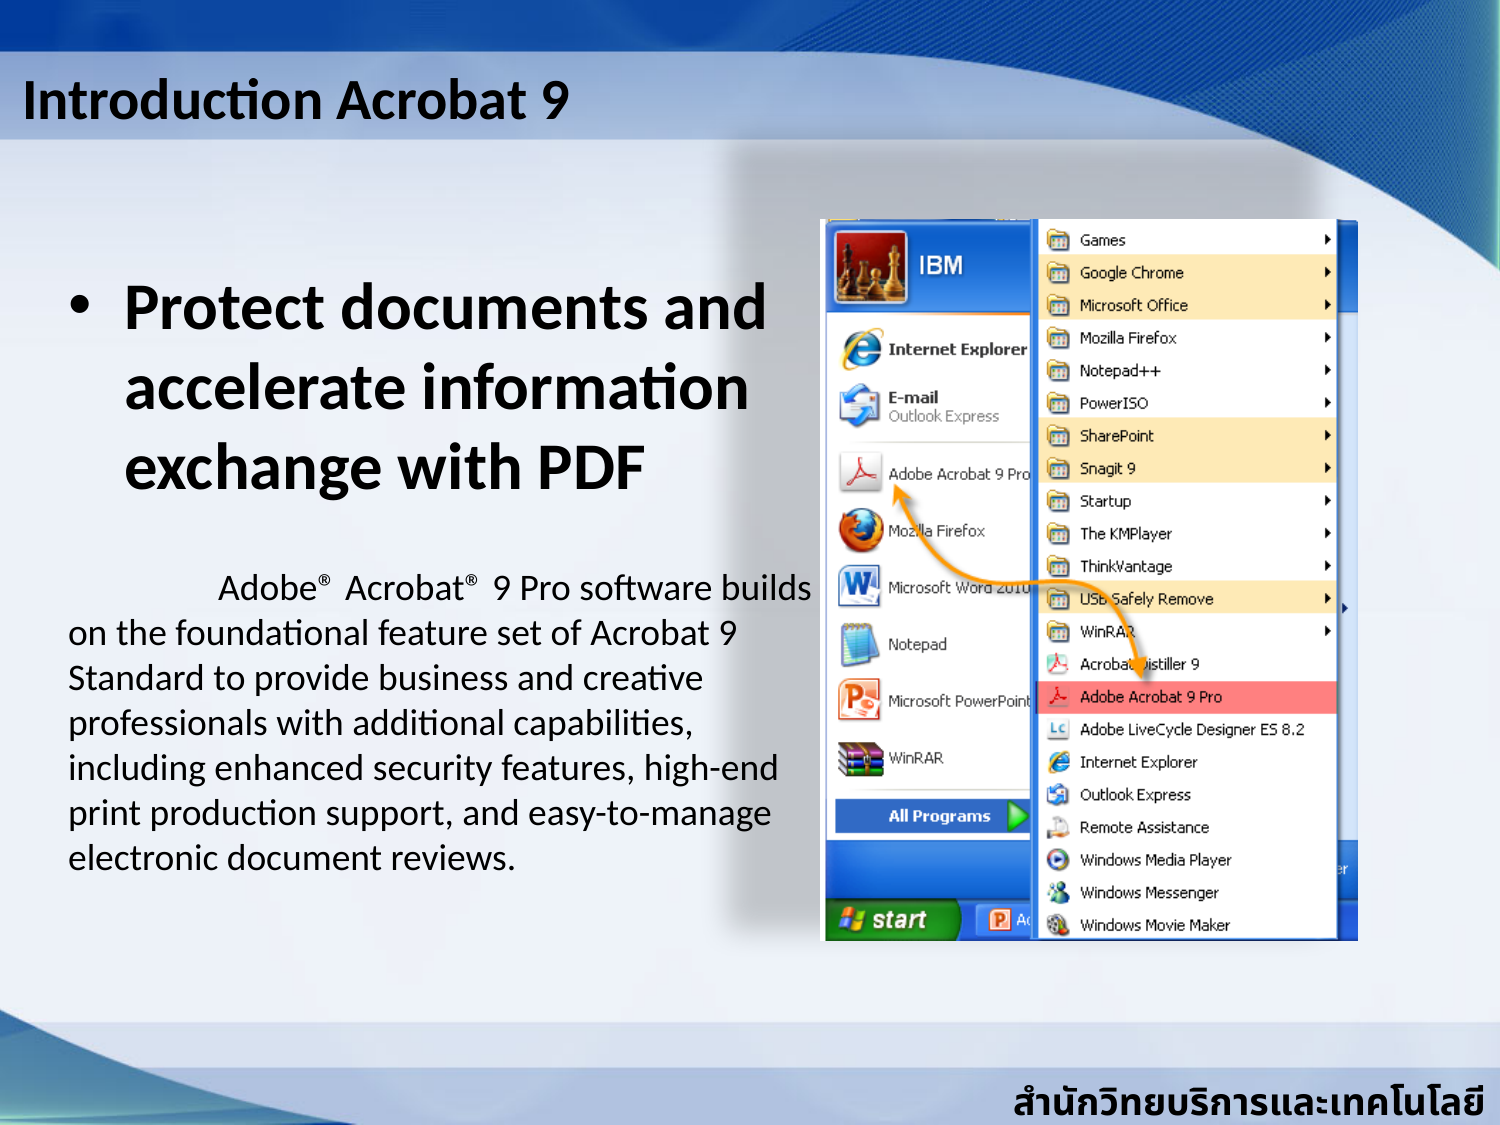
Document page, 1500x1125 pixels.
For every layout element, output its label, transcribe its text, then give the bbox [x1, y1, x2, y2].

picture [0, 0, 1500, 1125]
list Protect documents and accelerate information exchange with PDF Adobe® Acrobat® 9 Pro software builds on the foundational feature set of Acrobat 9 Standard to provide business and creative professionals with additional capabilities, including enhanced security features, high-end print production support, and easy-to-manage electronic document reviews. [53, 255, 731, 941]
title Introduction Acrobat 9 [7, 54, 597, 138]
text_box สำนักวิทยบริการและเทคโนโลยีสารสนเทศ [998, 1070, 1500, 1125]
